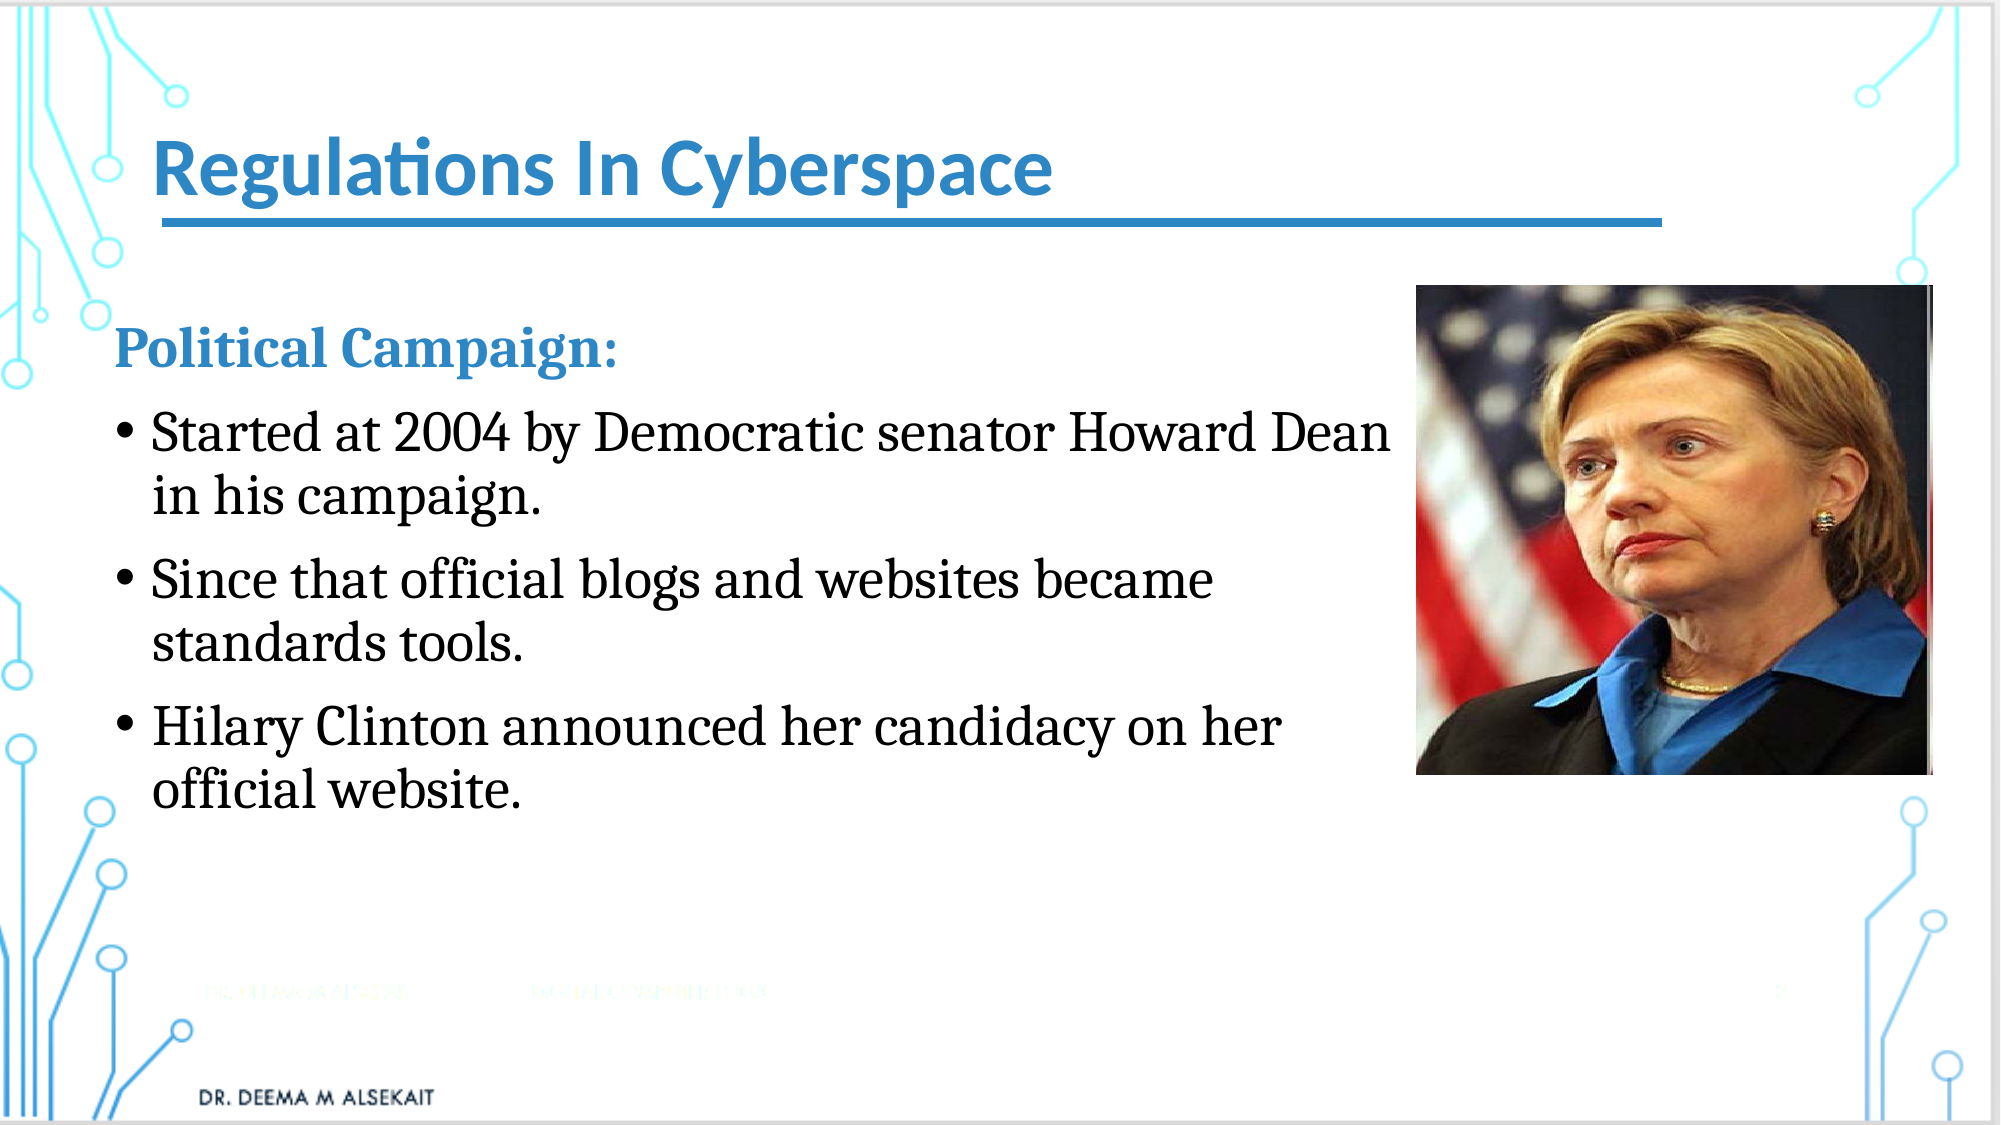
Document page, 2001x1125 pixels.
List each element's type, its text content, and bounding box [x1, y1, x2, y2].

title Regulations In Cyberspace [137, 59, 1863, 278]
list Political Campaign: Started at 2004 by Democratic senator Howard Dean in his campaign. Since that official blogs and websites became standards tools. Hilary Clinton announced her candidacy on her official website. [99, 310, 1417, 1054]
picture [0, 0, 2001, 1125]
